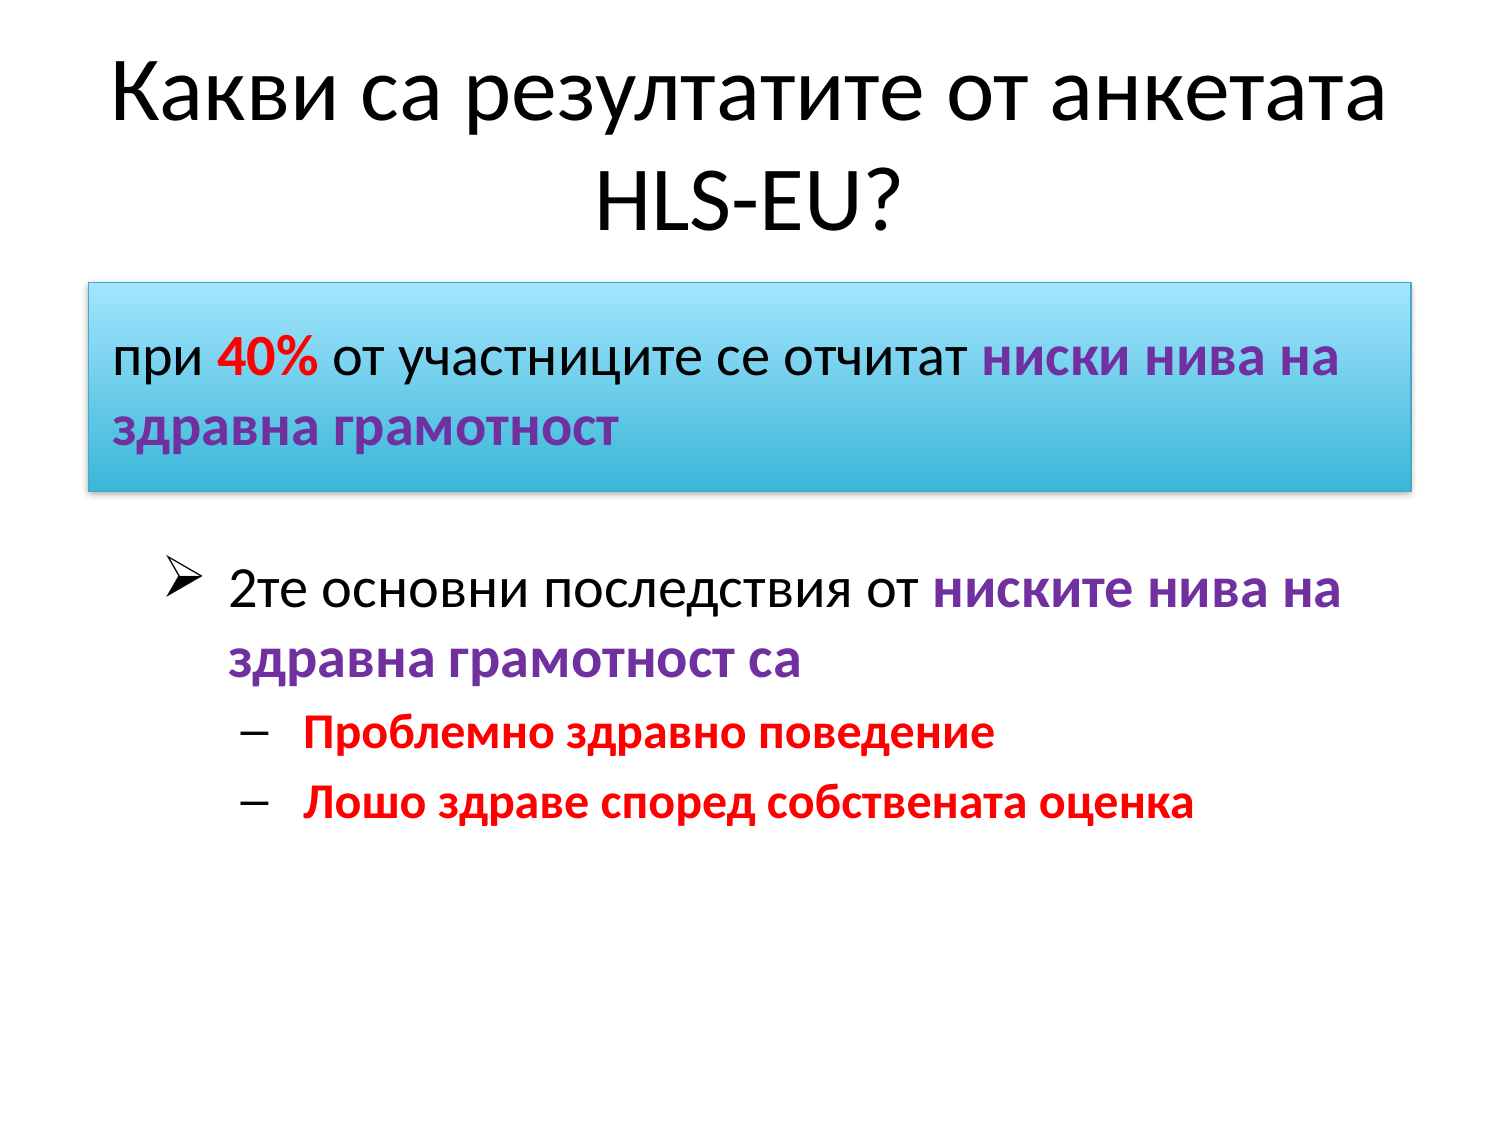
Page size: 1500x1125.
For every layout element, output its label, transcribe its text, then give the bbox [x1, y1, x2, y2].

list при 40% от участниците се отчитат ниски нива на здравна грамотност [88, 282, 1412, 492]
title Какви са резултатите от анкетата HLS-EU? [75, 45, 1425, 233]
list 2те основни последствия от ниските нива на здравна грамотност са Проблемно здравно поведение Лошо здраве според собствената оценка [138, 541, 1362, 942]
